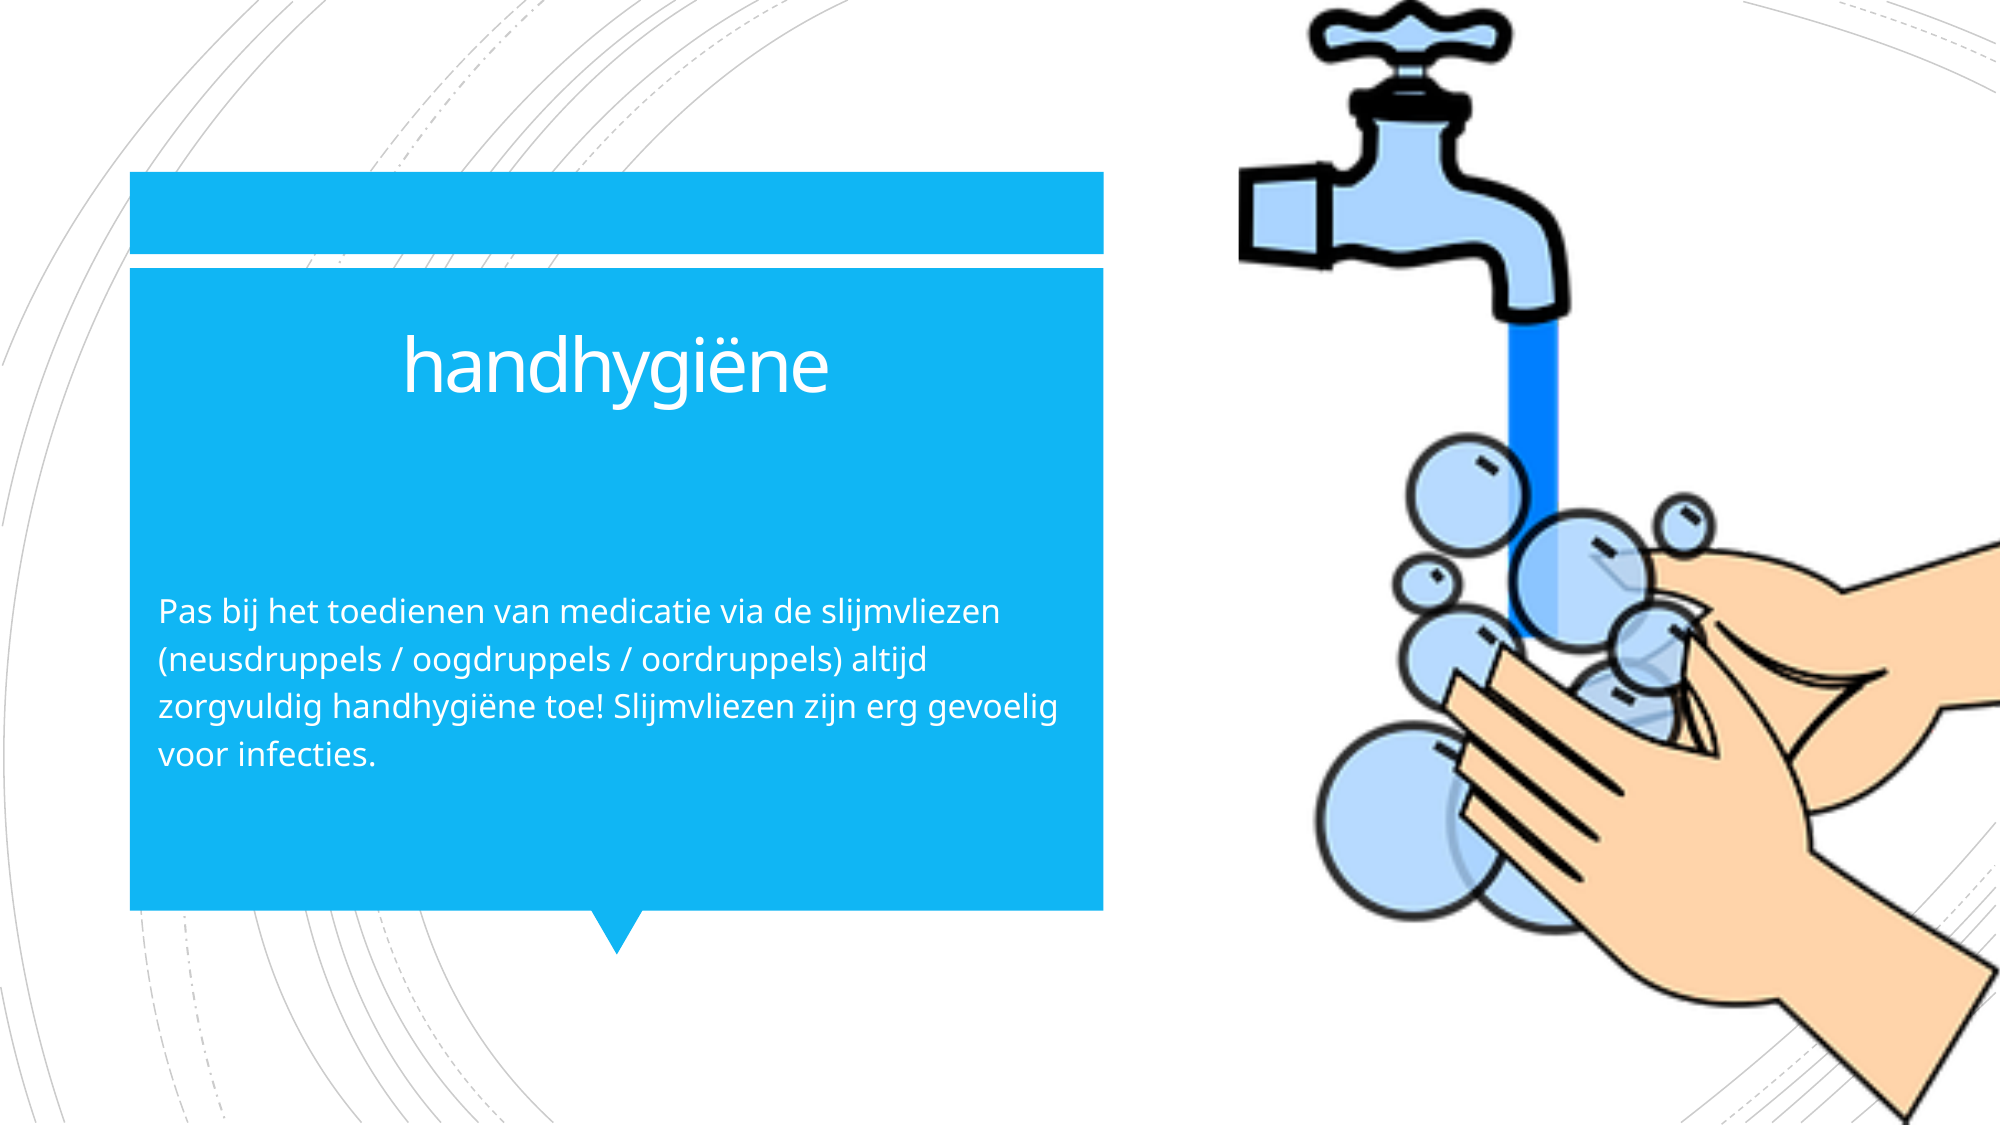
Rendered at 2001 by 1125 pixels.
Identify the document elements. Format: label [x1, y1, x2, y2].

text_box [0, 0, 1238, 1125]
list [1238, 0, 2000, 1125]
